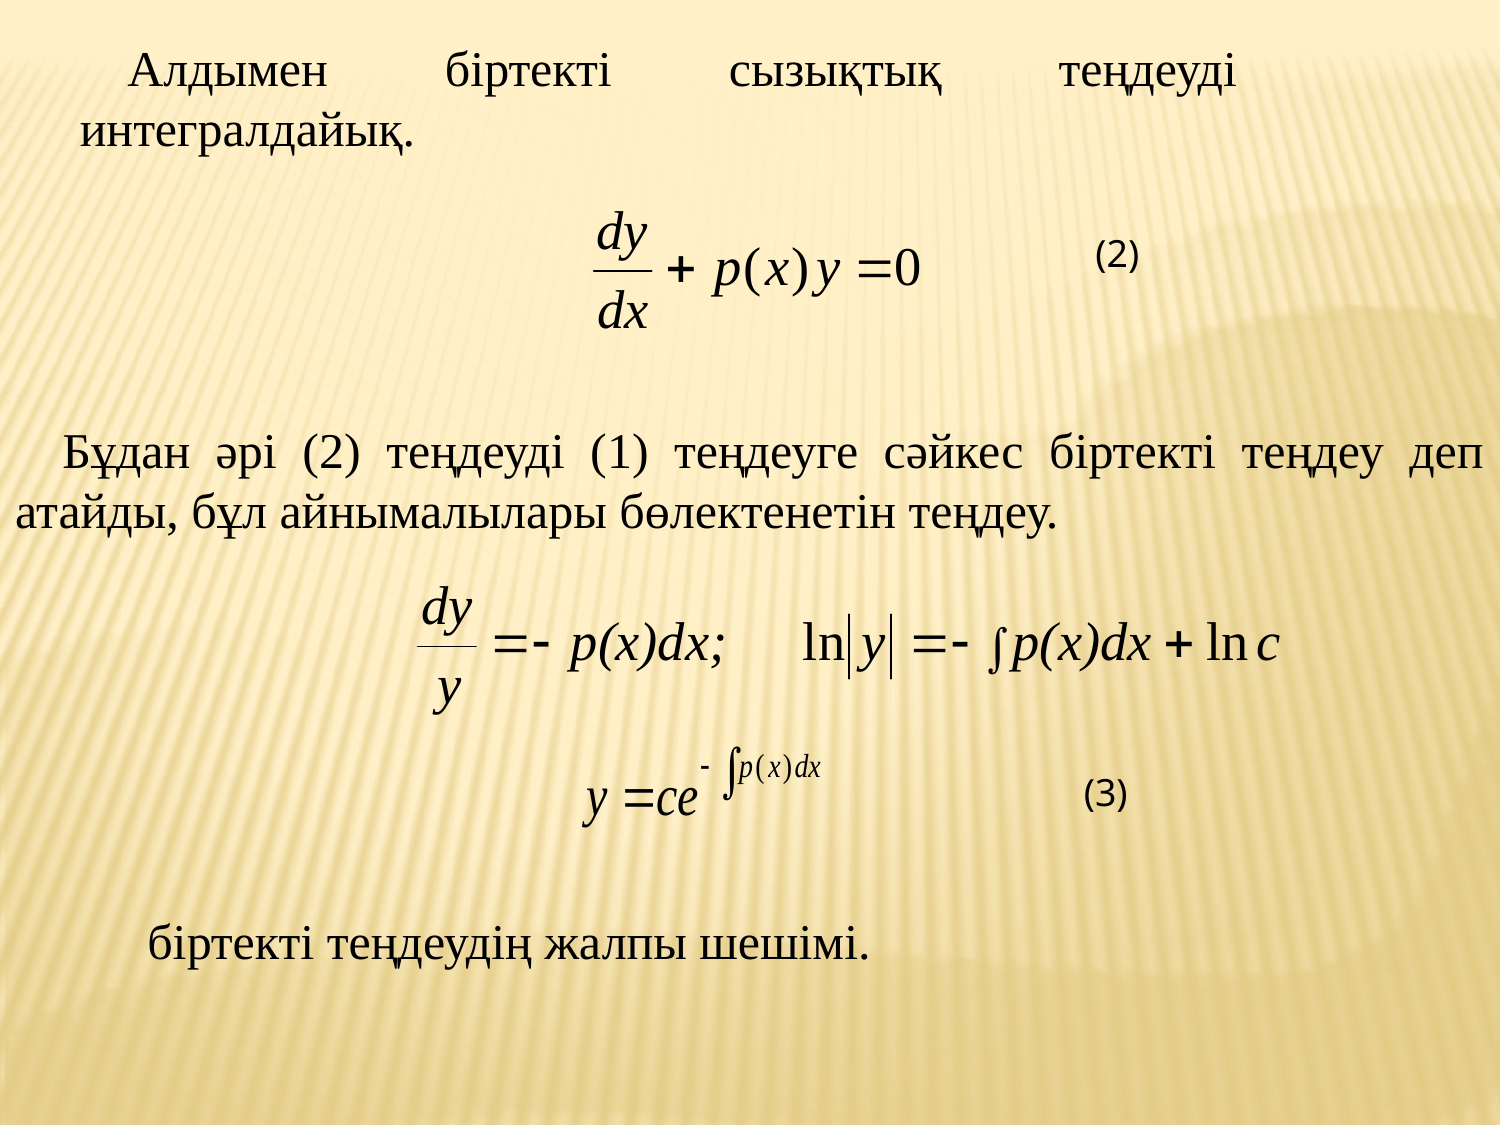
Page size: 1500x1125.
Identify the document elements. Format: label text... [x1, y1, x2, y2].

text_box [585, 198, 929, 341]
text_box (3) [1069, 761, 1143, 822]
text_box біртекті теңдеудің жалпы шешімі. [132, 902, 899, 978]
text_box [573, 726, 833, 843]
text_box Алдымен біртекті сызықтық теңдеуді интегралдайық. [64, 58, 1253, 134]
text_box (2) [1080, 222, 1155, 283]
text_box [409, 573, 1290, 727]
text_box Бұдан әрі (2) теңдеуді (1) теңдеуге сәйкес біртекті теңдеу деп атайды, бұл айнымалылары бөлектенетін теңдеу. [0, 410, 1500, 546]
